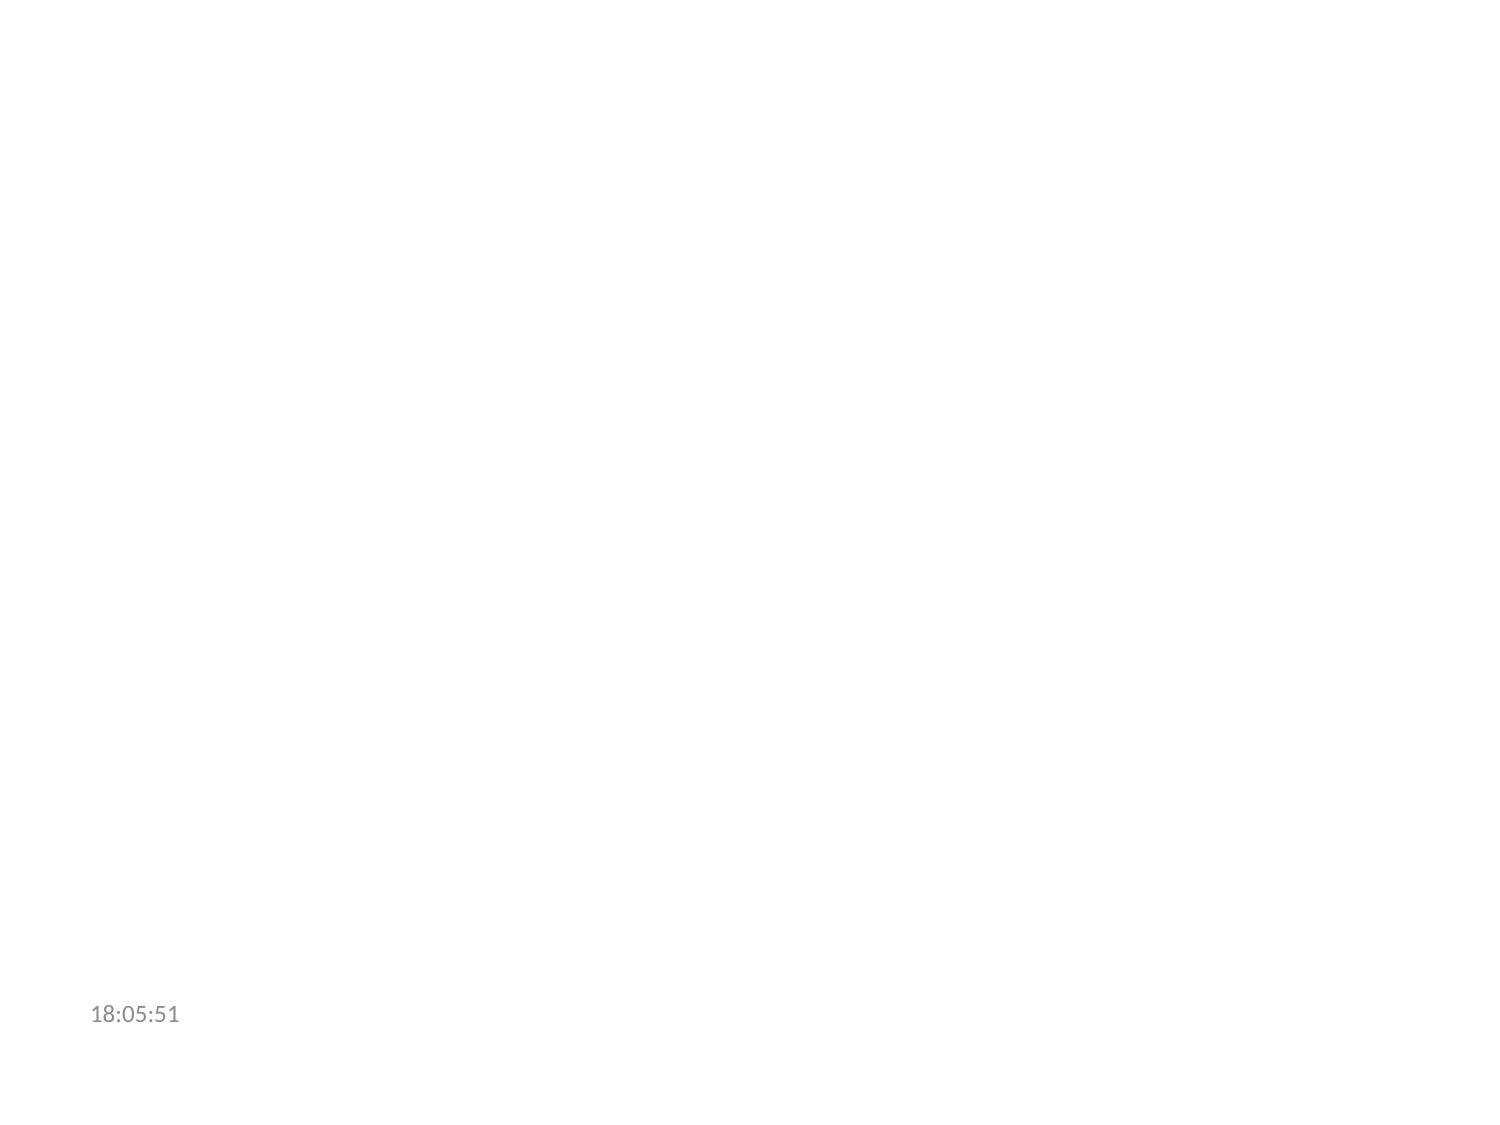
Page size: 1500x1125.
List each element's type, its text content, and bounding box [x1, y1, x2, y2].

text_box 15:35:09 [75, 982, 425, 1043]
